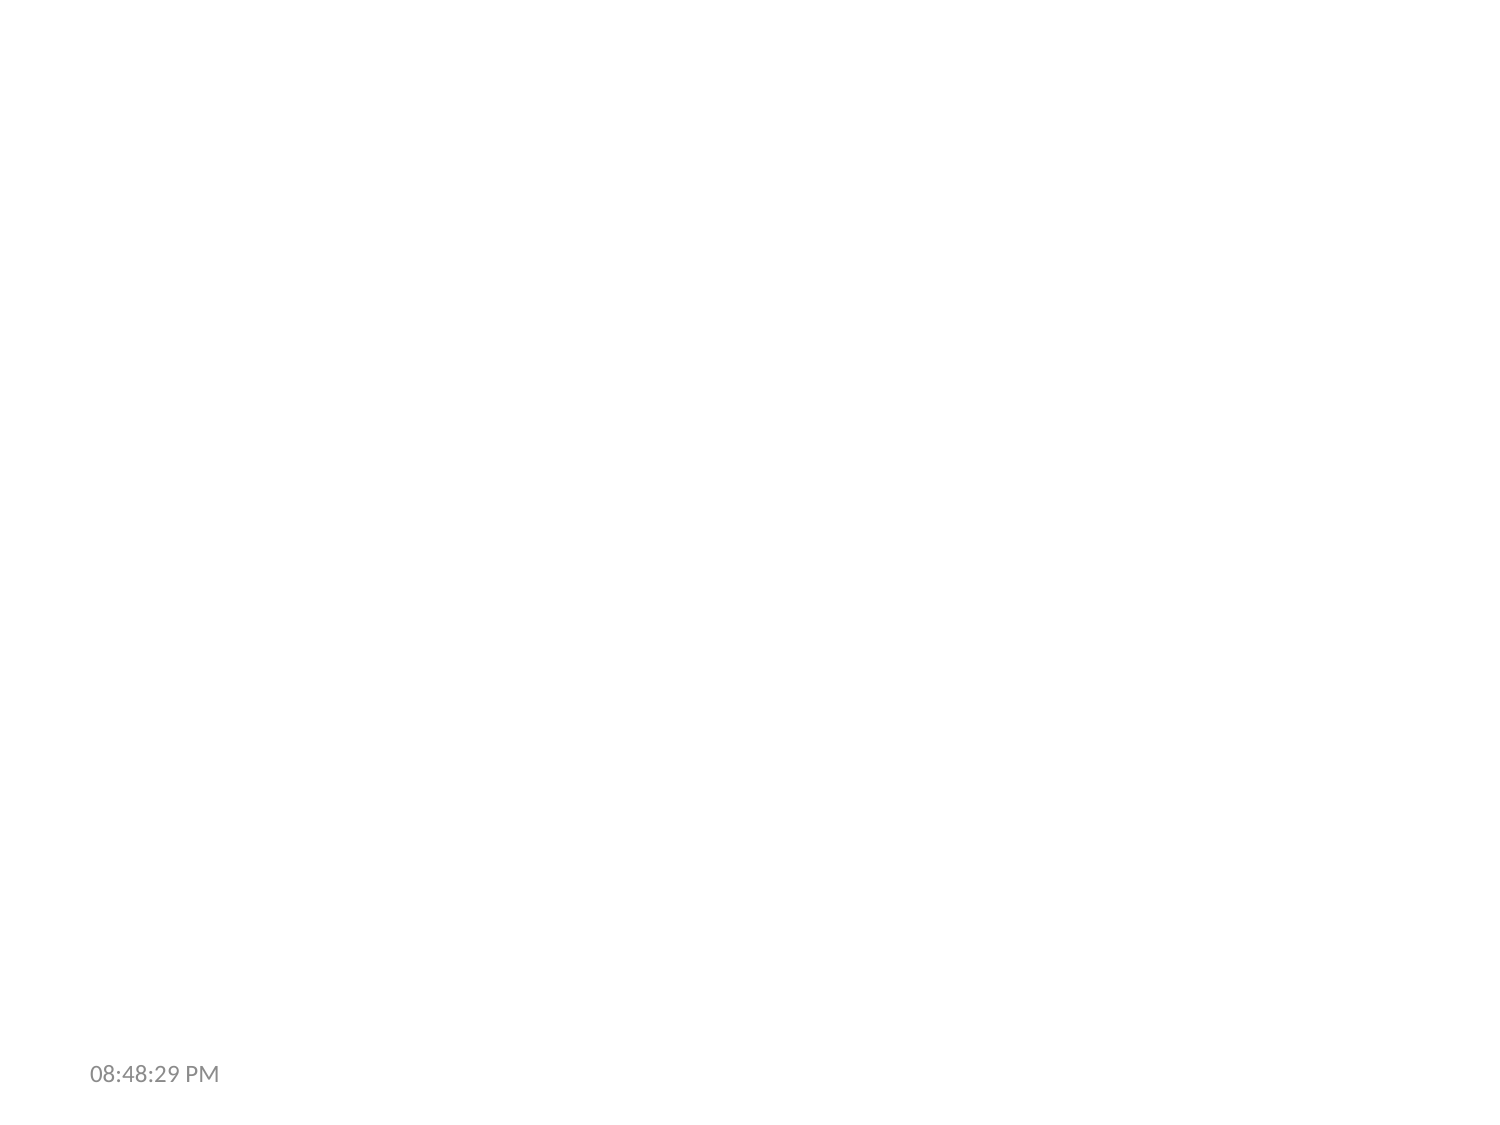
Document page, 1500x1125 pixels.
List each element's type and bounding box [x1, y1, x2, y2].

slide_number [75, 1042, 425, 1103]
